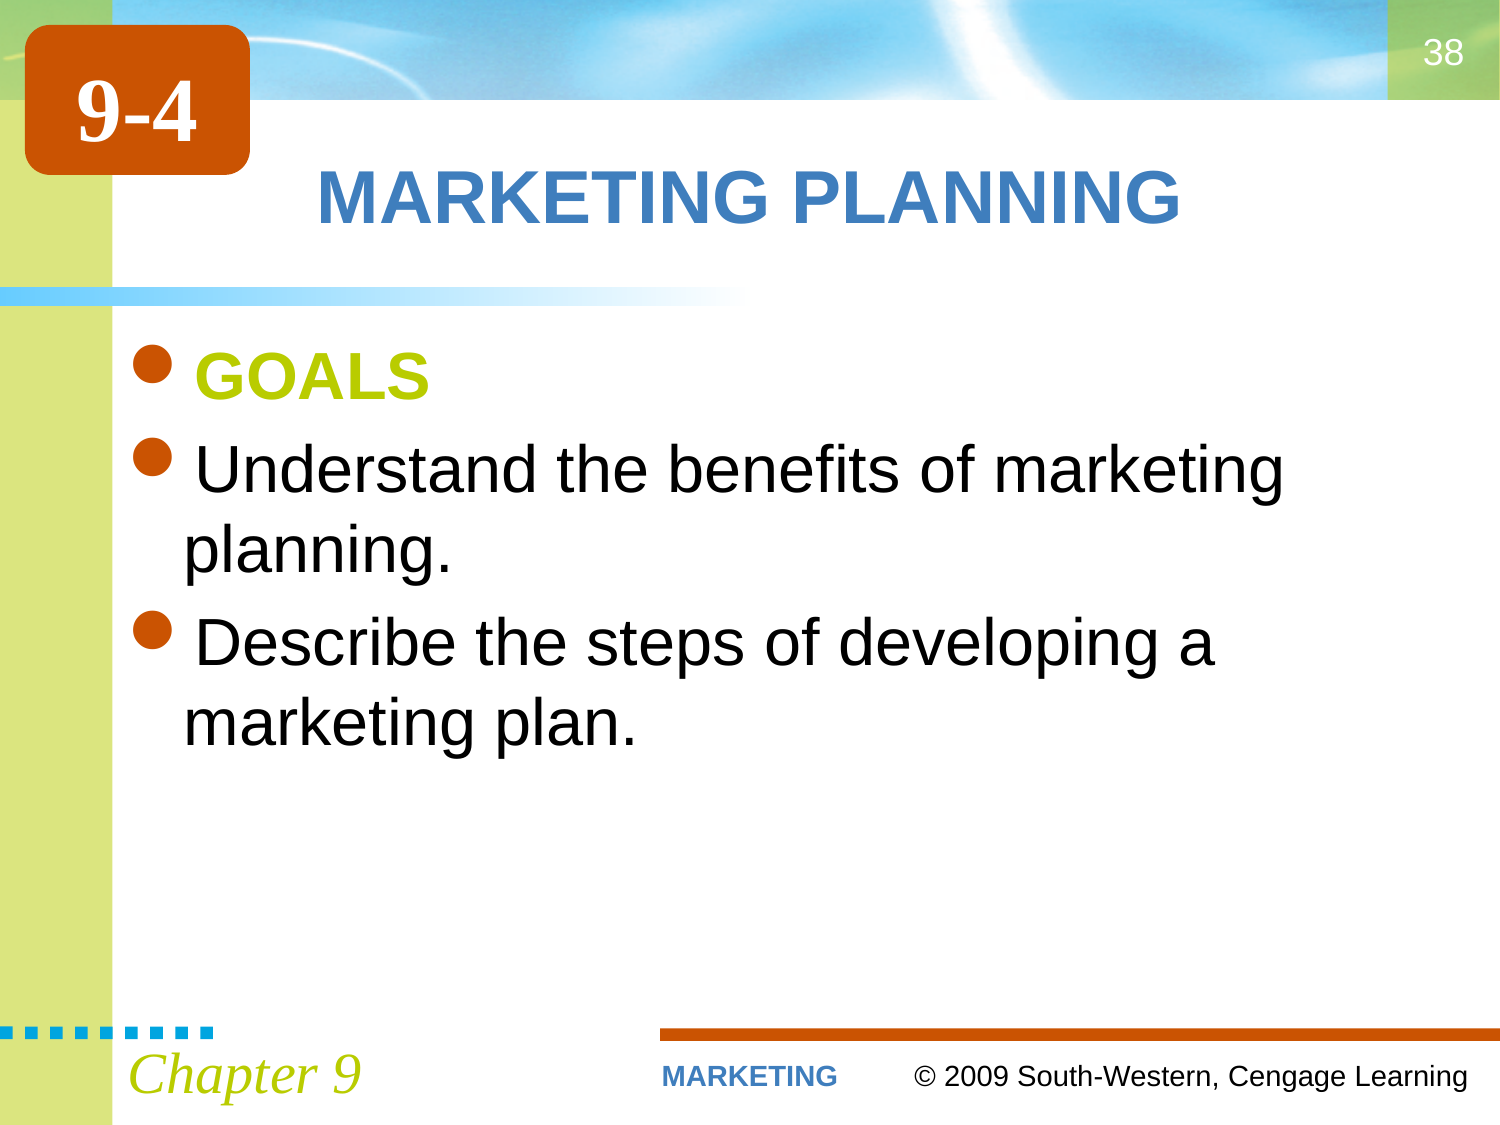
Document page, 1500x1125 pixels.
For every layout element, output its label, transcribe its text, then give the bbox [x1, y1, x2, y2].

title MARKETING PLANNING [112, 99, 1388, 288]
list GOALS Understand the benefits of marketing planning. Describe the steps of developing a marketing plan. [112, 324, 1388, 1001]
slide_number 38 [1387, 0, 1500, 101]
text_box 9-4 [24, 24, 250, 175]
footer Chapter 9 [112, 1012, 638, 1113]
